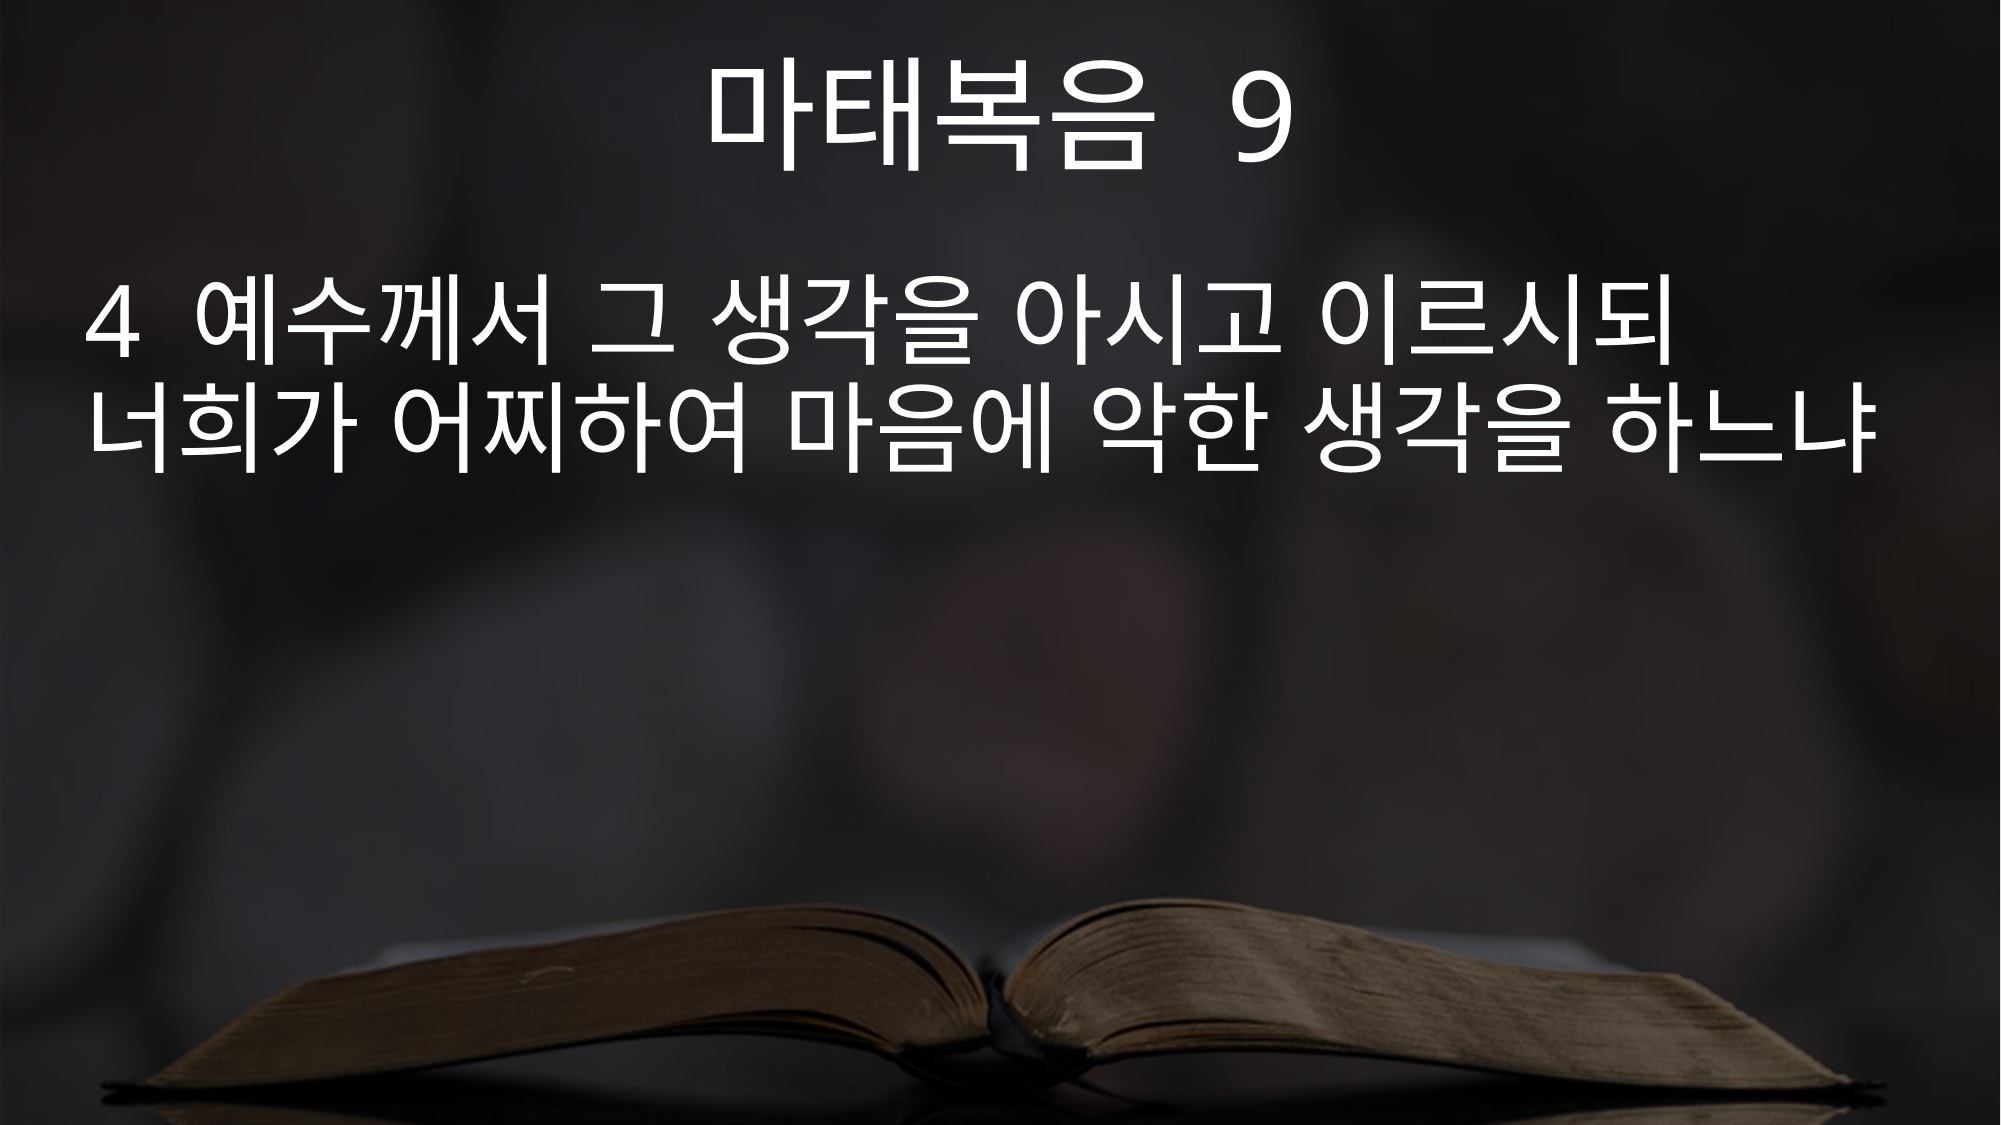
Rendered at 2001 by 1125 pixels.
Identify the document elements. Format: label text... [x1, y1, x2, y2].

footer 마태복음 9 [0, 32, 2000, 192]
picture [0, 0, 2001, 1125]
list 4 예수께서 그 생각을 아시고 이르시되 너희가 어찌하여 마음에 악한 생각을 하느냐 [69, 263, 1953, 423]
